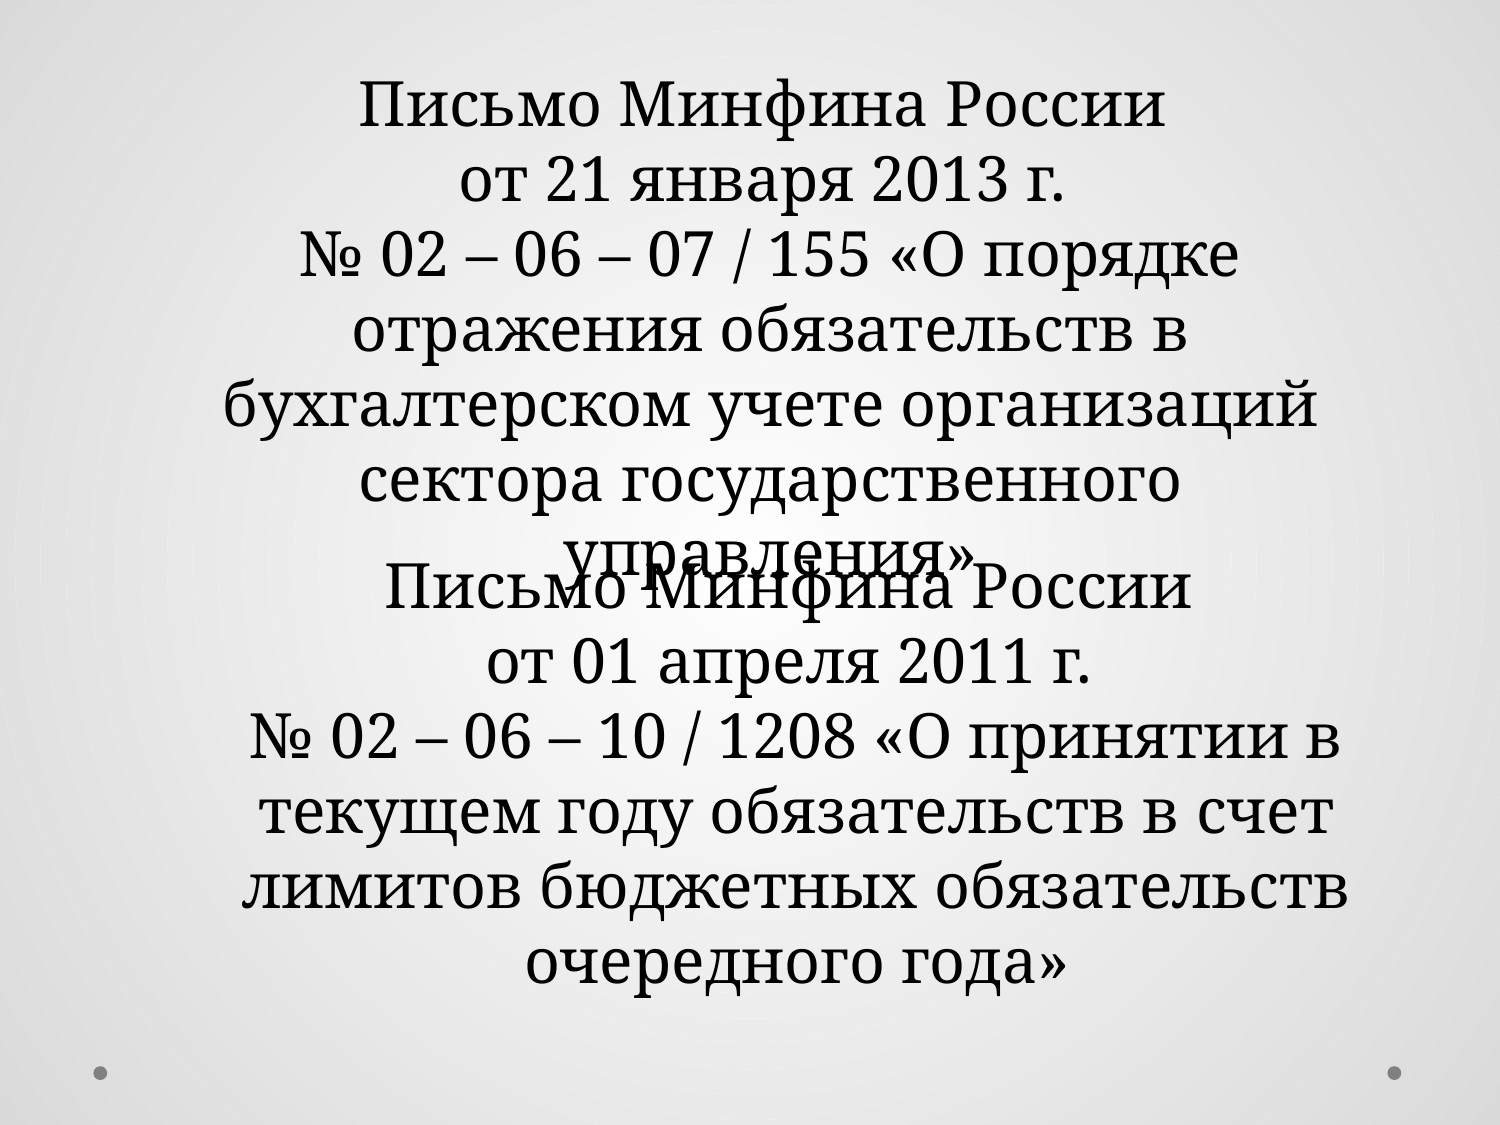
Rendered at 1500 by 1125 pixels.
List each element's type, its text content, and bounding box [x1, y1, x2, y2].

text_box Письмо Минфина России от 01 апреля 2011 г. № 02 – 06 – 10 / 1208 «О принятии в текущем году обязательств в счет лимитов бюджетных обязательств очередного года» [182, 686, 1412, 1084]
text_box Письмо Минфина России от 21 января 2013 г. № 02 – 06 – 07 / 155 «О порядке отражения обязательств в бухгалтерском учете организаций сектора государственного управления» [130, 56, 1412, 686]
